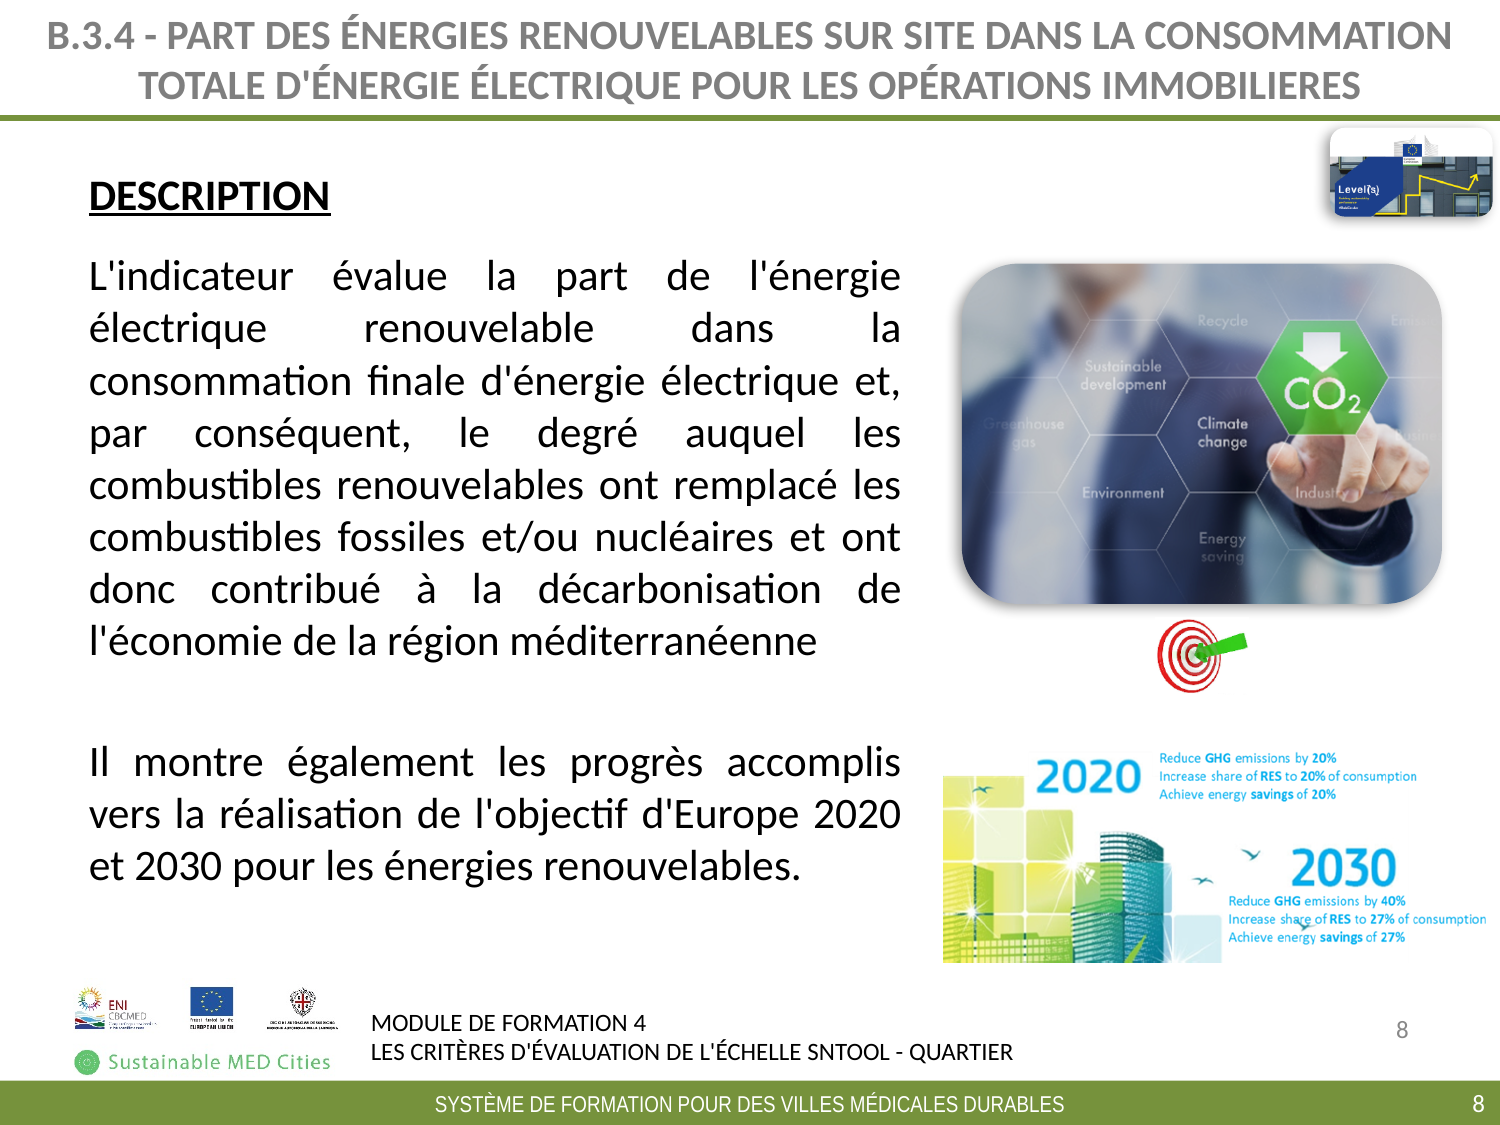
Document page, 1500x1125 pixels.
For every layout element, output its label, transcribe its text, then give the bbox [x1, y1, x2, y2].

title B.3.4 - PART DES ÉNERGIES RENOUVELABLES SUR SITE DANS LA CONSOMMATION TOTALE D'ÉNERGIE ÉLECTRIQUE POUR LES OPÉRATIONS IMMOBILIERES [0, 0, 1500, 117]
picture [62, 978, 356, 1080]
slide_number ‹#› [1149, 1079, 1500, 1125]
picture [961, 263, 1443, 605]
text_box ‹#› [1322, 998, 1424, 1059]
list DESCRIPTION L'indicateur évalue la part de l'énergie électrique renouvelable dans la consommation finale d'énergie électrique et, par conséquent, le degré auquel les combustibles renouvelables ont remplacé les combustibles fossiles et/ou nucléaires et ont donc contribué à la décarbonisation de l'économie de la région méditerranéenne Il montre également les progrès accomplis vers la réalisation de l'objectif d'Europe 2020 et 2030 pour les énergies renouvelables. [73, 159, 918, 902]
picture [943, 744, 1500, 963]
picture [1329, 127, 1493, 217]
picture [1154, 617, 1249, 695]
